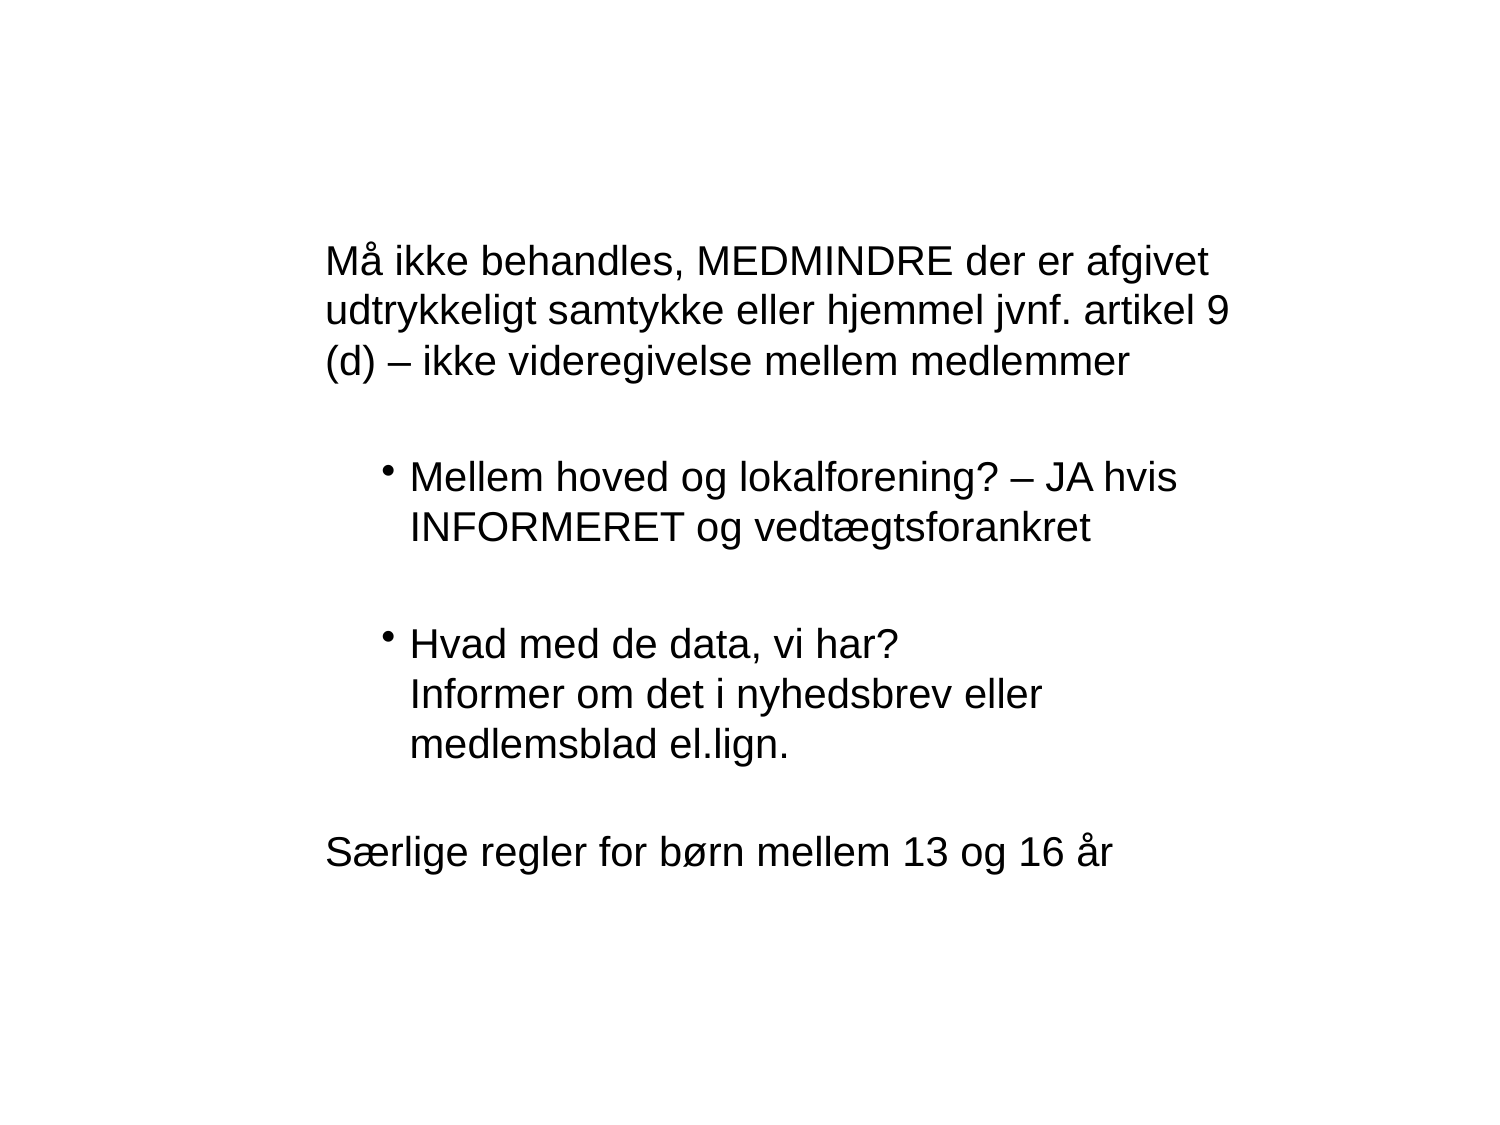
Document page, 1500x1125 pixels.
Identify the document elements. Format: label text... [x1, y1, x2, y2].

list Må ikke behandles, MEDMINDRE der er afgivet udtrykkeligt samtykke eller hjemmel jvnf. artikel 9 (d) – ikke videregivelse mellem medlemmer Mellem hoved og lokalforening? – JA hvis INFORMERET og vedtægtsforankret Hvad med de data, vi har? Informer om det i nyhedsbrev eller medlemsblad el.lign. Særlige regler for børn mellem 13 og 16 år [253, 225, 1267, 953]
